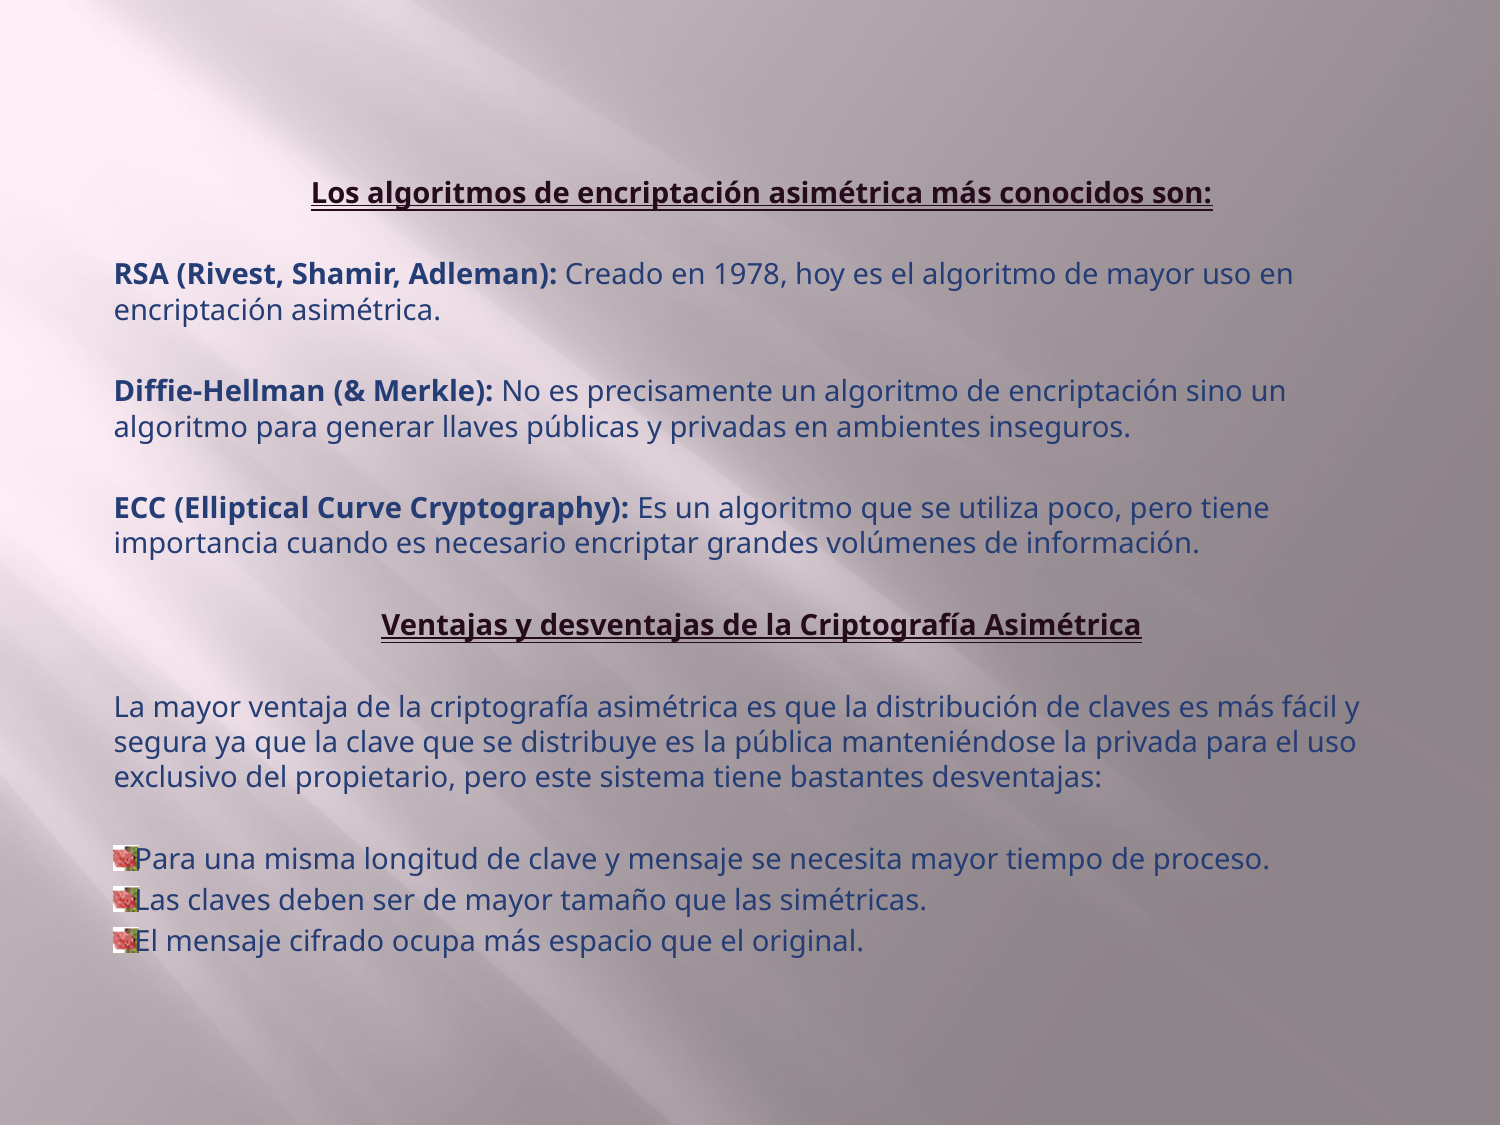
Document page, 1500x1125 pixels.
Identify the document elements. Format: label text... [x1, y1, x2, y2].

list Los algoritmos de encriptación asimétrica más conocidos son: RSA (Rivest, Shamir, Adleman): Creado en 1978, hoy es el algoritmo de mayor uso en encriptación asimétrica. Diffie-Hellman (& Merkle): No es precisamente un algoritmo de encriptación sino un algoritmo para generar llaves públicas y privadas en ambientes inseguros. ECC (Elliptical Curve Cryptography): Es un algoritmo que se utiliza poco, pero tiene importancia cuando es necesario encriptar grandes volúmenes de información. Ventajas y desventajas de la Criptografía Asimétrica La mayor ventaja de la criptografía asimétrica es que la distribución de claves es más fácil y segura ya que la clave que se distribuye es la pública manteniéndose la privada para el uso exclusivo del propietario, pero este sistema tiene bastantes desventajas: Para una misma longitud de clave y mensaje se necesita mayor tiempo de proceso. Las claves deben ser de mayor tamaño que las simétricas. El mensaje cifrado ocupa más espacio que el original. [88, 125, 1425, 976]
picture [113, 845, 139, 871]
picture [113, 927, 139, 953]
picture [113, 886, 139, 912]
